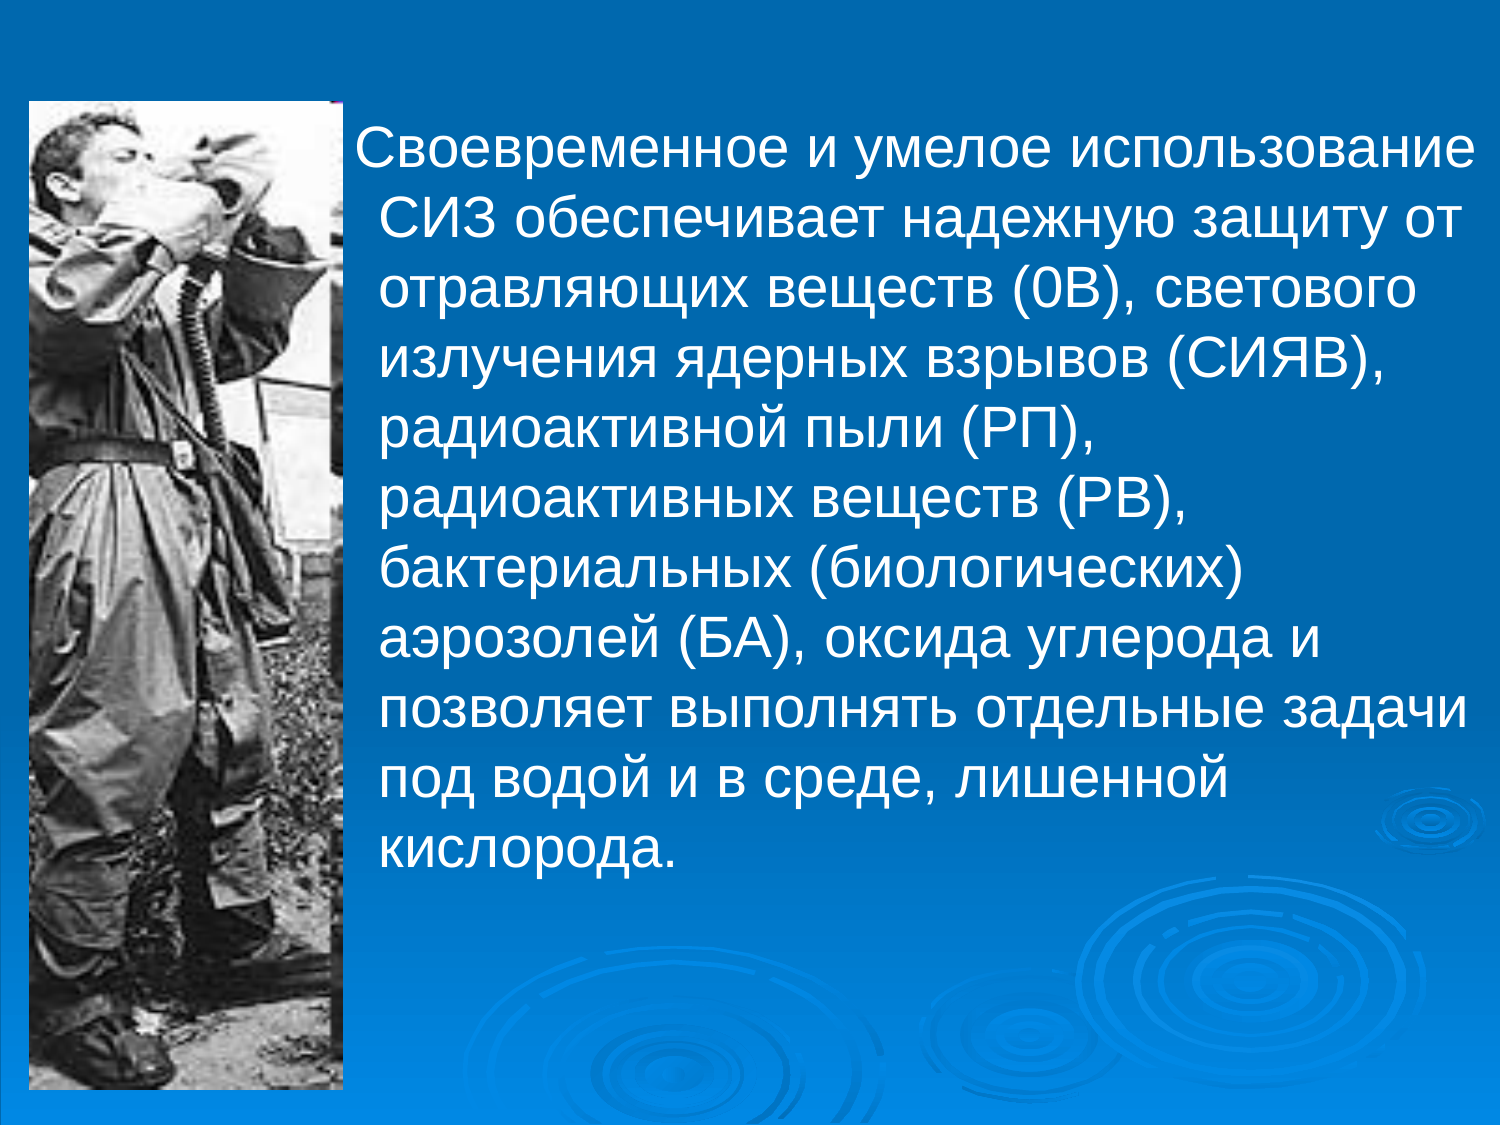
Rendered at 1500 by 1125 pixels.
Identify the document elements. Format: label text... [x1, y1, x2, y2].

list Своевременное и умелое использование СИЗ обеспечивает надежную защиту от отравляющих веществ (0В), светового излучения ядерных взрывов (СИЯВ), радиоактивной пыли (РП), радиоактивных веществ (РВ), бактериальных (биологических) аэрозолей (БА), оксида углерода и позволяет выполнять отдельные задачи под водой и в среде, лишенной кислорода. [343, 101, 1500, 940]
picture [29, 101, 343, 1090]
